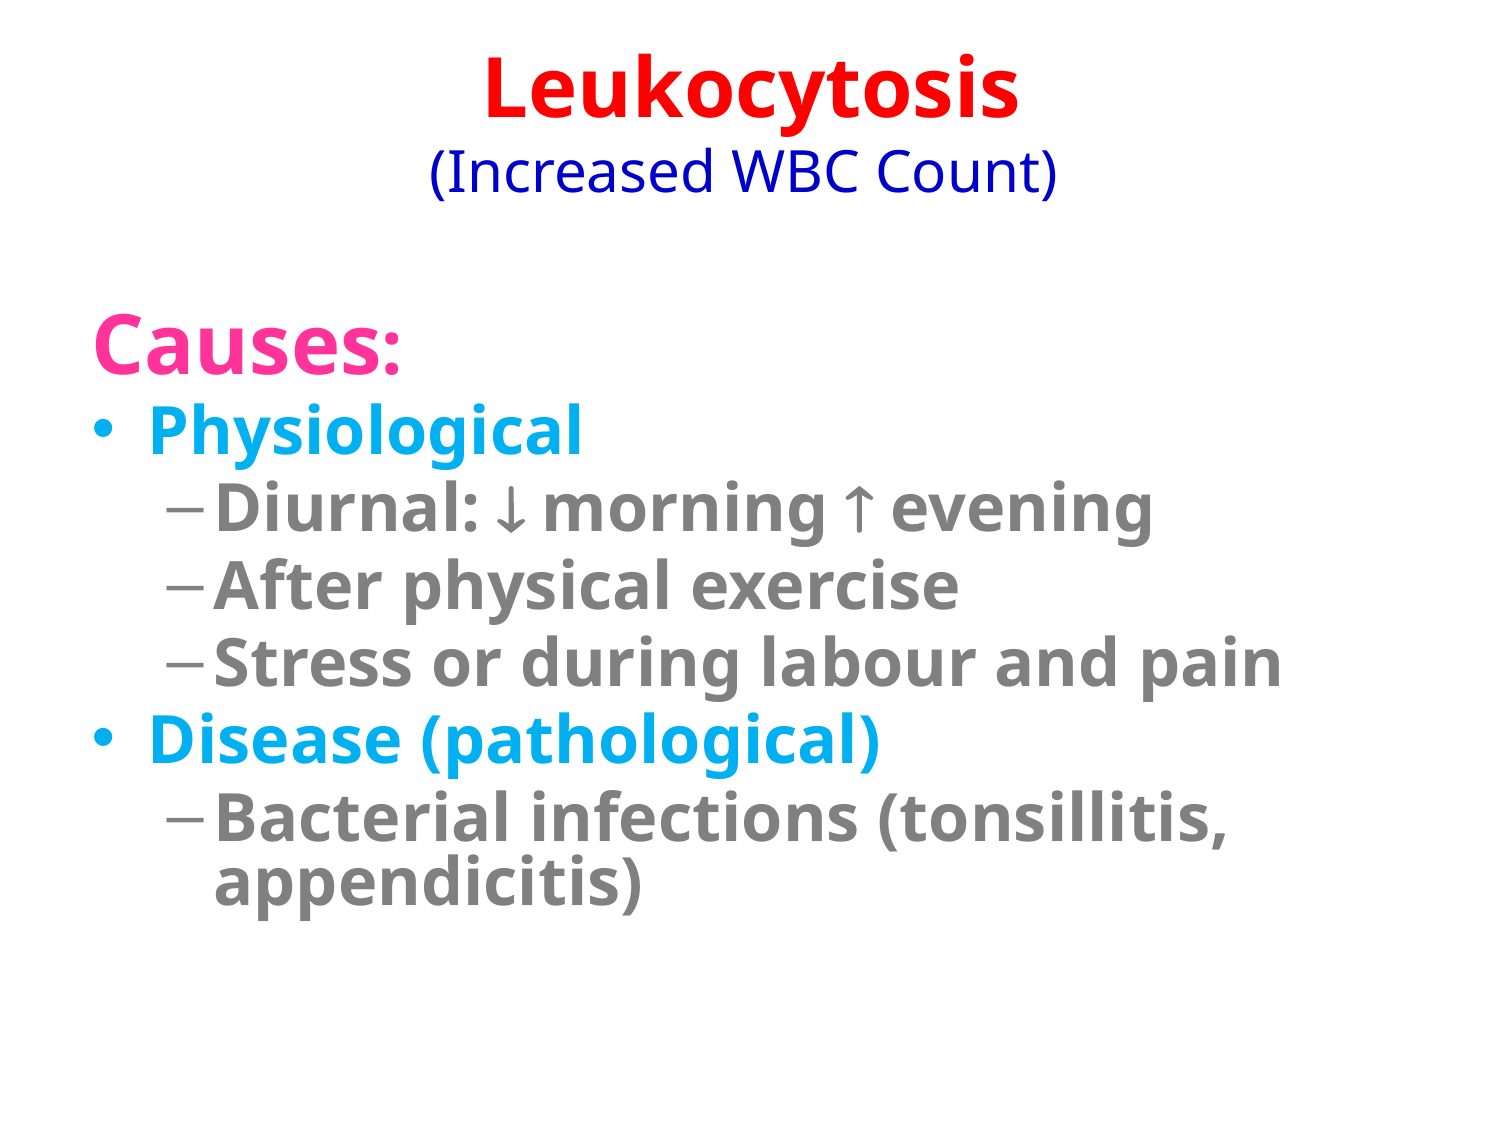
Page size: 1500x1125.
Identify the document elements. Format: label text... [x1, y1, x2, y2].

title Leukocytosis (Increased WBC Count) [76, 54, 1427, 255]
list Causes: Physiological Diurnal:  morning  evening After physical exercise Stress or during labour and pain Disease (pathological) Bacterial infections (tonsillitis, appendicitis) [76, 302, 1427, 1046]
